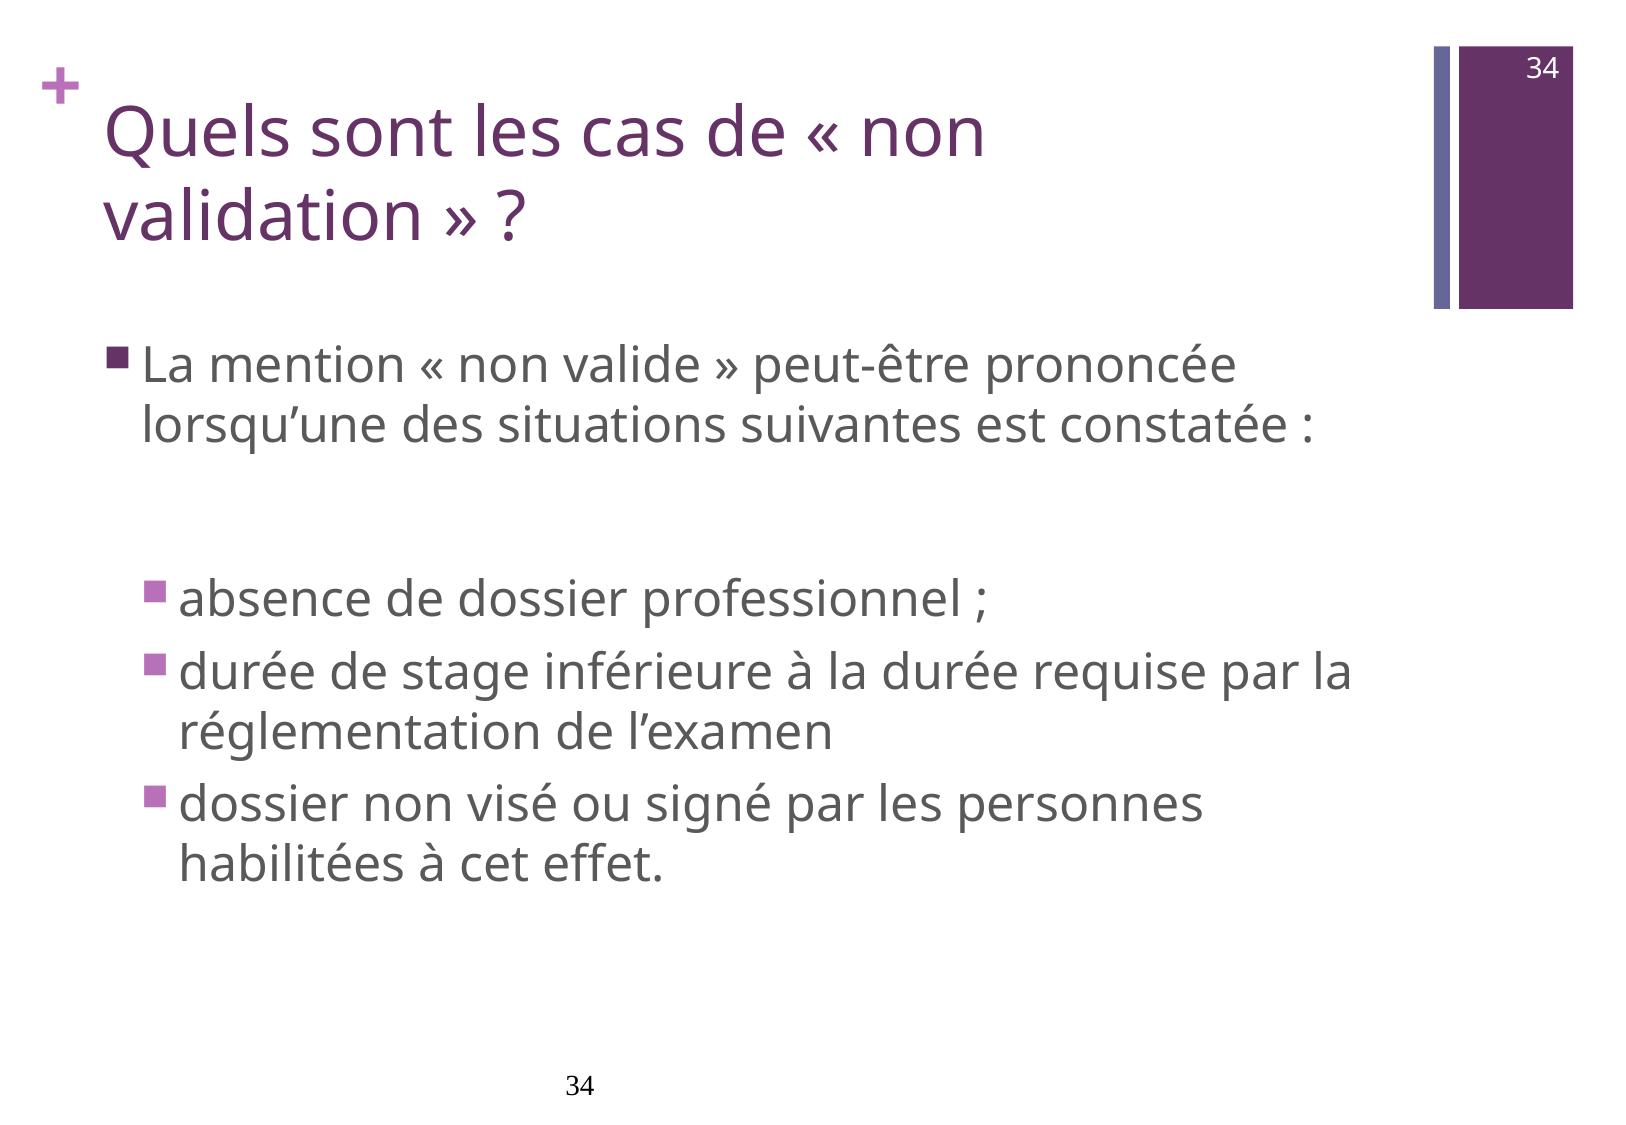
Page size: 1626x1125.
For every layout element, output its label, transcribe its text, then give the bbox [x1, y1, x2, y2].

title Quels sont les cas de « non validation » ? [88, 79, 1432, 263]
slide_number 34 [1476, 39, 1575, 100]
list La mention « non valide » peut-être prononcée lorsqu’une des situations suivantes est constatée : absence de dossier professionnel ; durée de stage inférieure à la durée requise par la réglementation de l’examen dossier non visé ou signé par les personnes habilitées à cet effet. [88, 324, 1432, 1005]
footer 34 [35, 1053, 1124, 1114]
